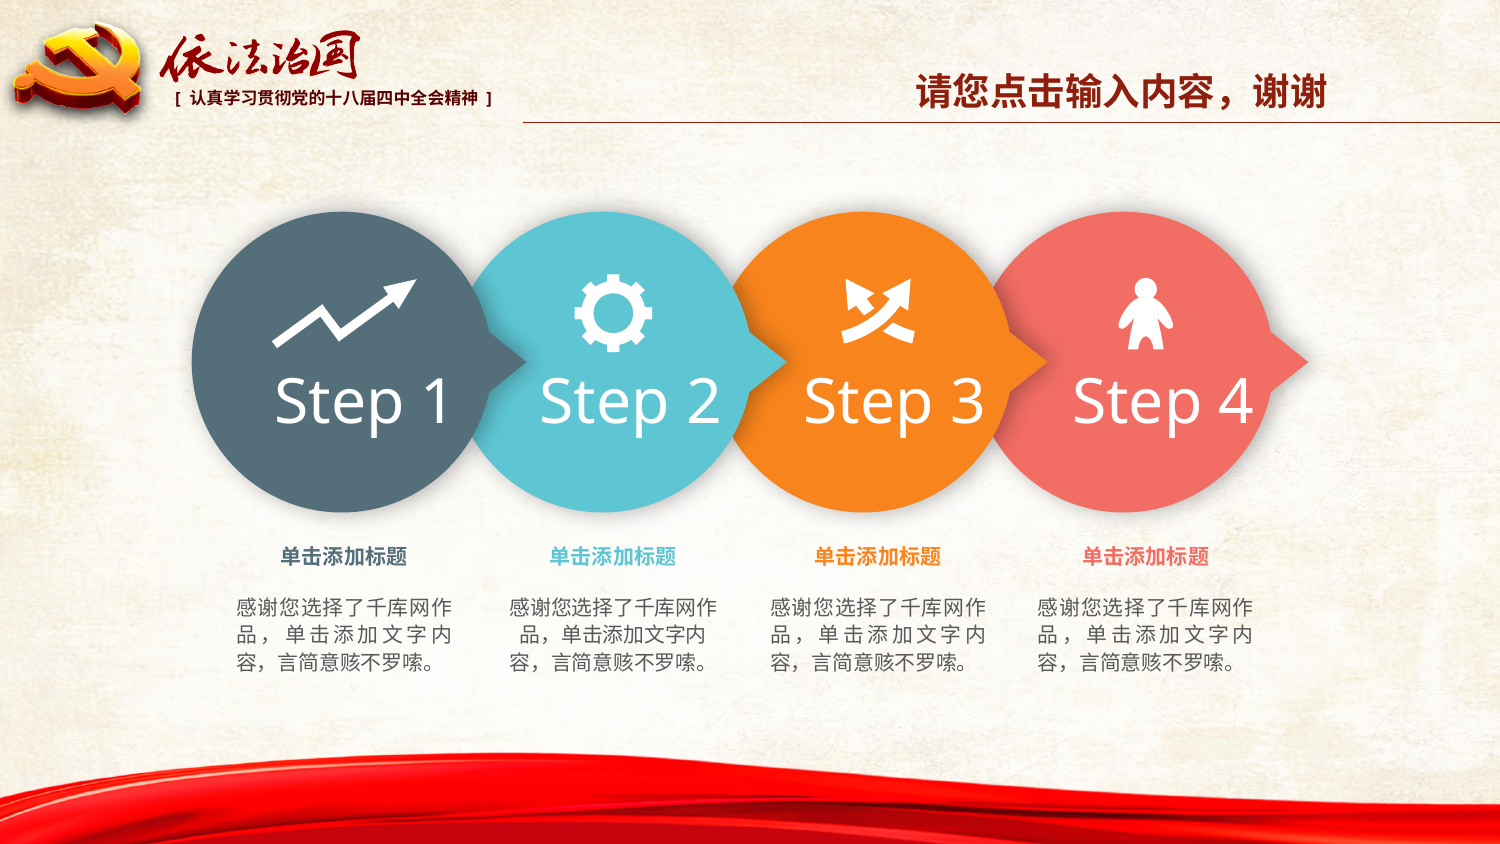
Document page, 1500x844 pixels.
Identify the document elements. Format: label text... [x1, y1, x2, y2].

text_box [574, 274, 653, 353]
text_box [841, 278, 911, 344]
text_box Step 3 [788, 353, 1002, 444]
picture [0, 0, 1500, 844]
text_box [484, 209, 788, 431]
text_box 单击添加标题 [754, 531, 1002, 577]
text_box 感谢您选择了千库网作品，单击添加文字内容，言简意赅不罗嗦。 [755, 583, 1001, 683]
text_box [271, 279, 417, 349]
text_box [189, 209, 524, 515]
text_box Step 1 [259, 353, 472, 444]
text_box 单击添加标题 [489, 531, 737, 577]
text_box [1005, 209, 1311, 404]
text_box 感谢您选择了千库网作品，单击添加文字内容，言简意赅不罗嗦。 [221, 583, 467, 683]
text_box 单击添加标题 [1022, 531, 1270, 577]
text_box [744, 209, 1050, 424]
text_box 请您点击输入内容，谢谢 [812, 60, 1431, 121]
text_box Step 2 [524, 353, 738, 444]
text_box 感谢您选择了千库网作品，单击添加文字内容，言简意赅不罗嗦。 [1023, 583, 1269, 683]
text_box [484, 391, 731, 515]
text_box [1118, 277, 1173, 350]
text_box [1005, 381, 1252, 515]
text_box [882, 322, 915, 344]
text_box Step 4 [1057, 353, 1270, 444]
text_box 感谢您选择了千库网作品，单击添加文字内容，言简意赅不罗嗦。 [490, 583, 736, 683]
text_box 单击添加标题 [220, 531, 468, 577]
text_box [744, 387, 991, 515]
